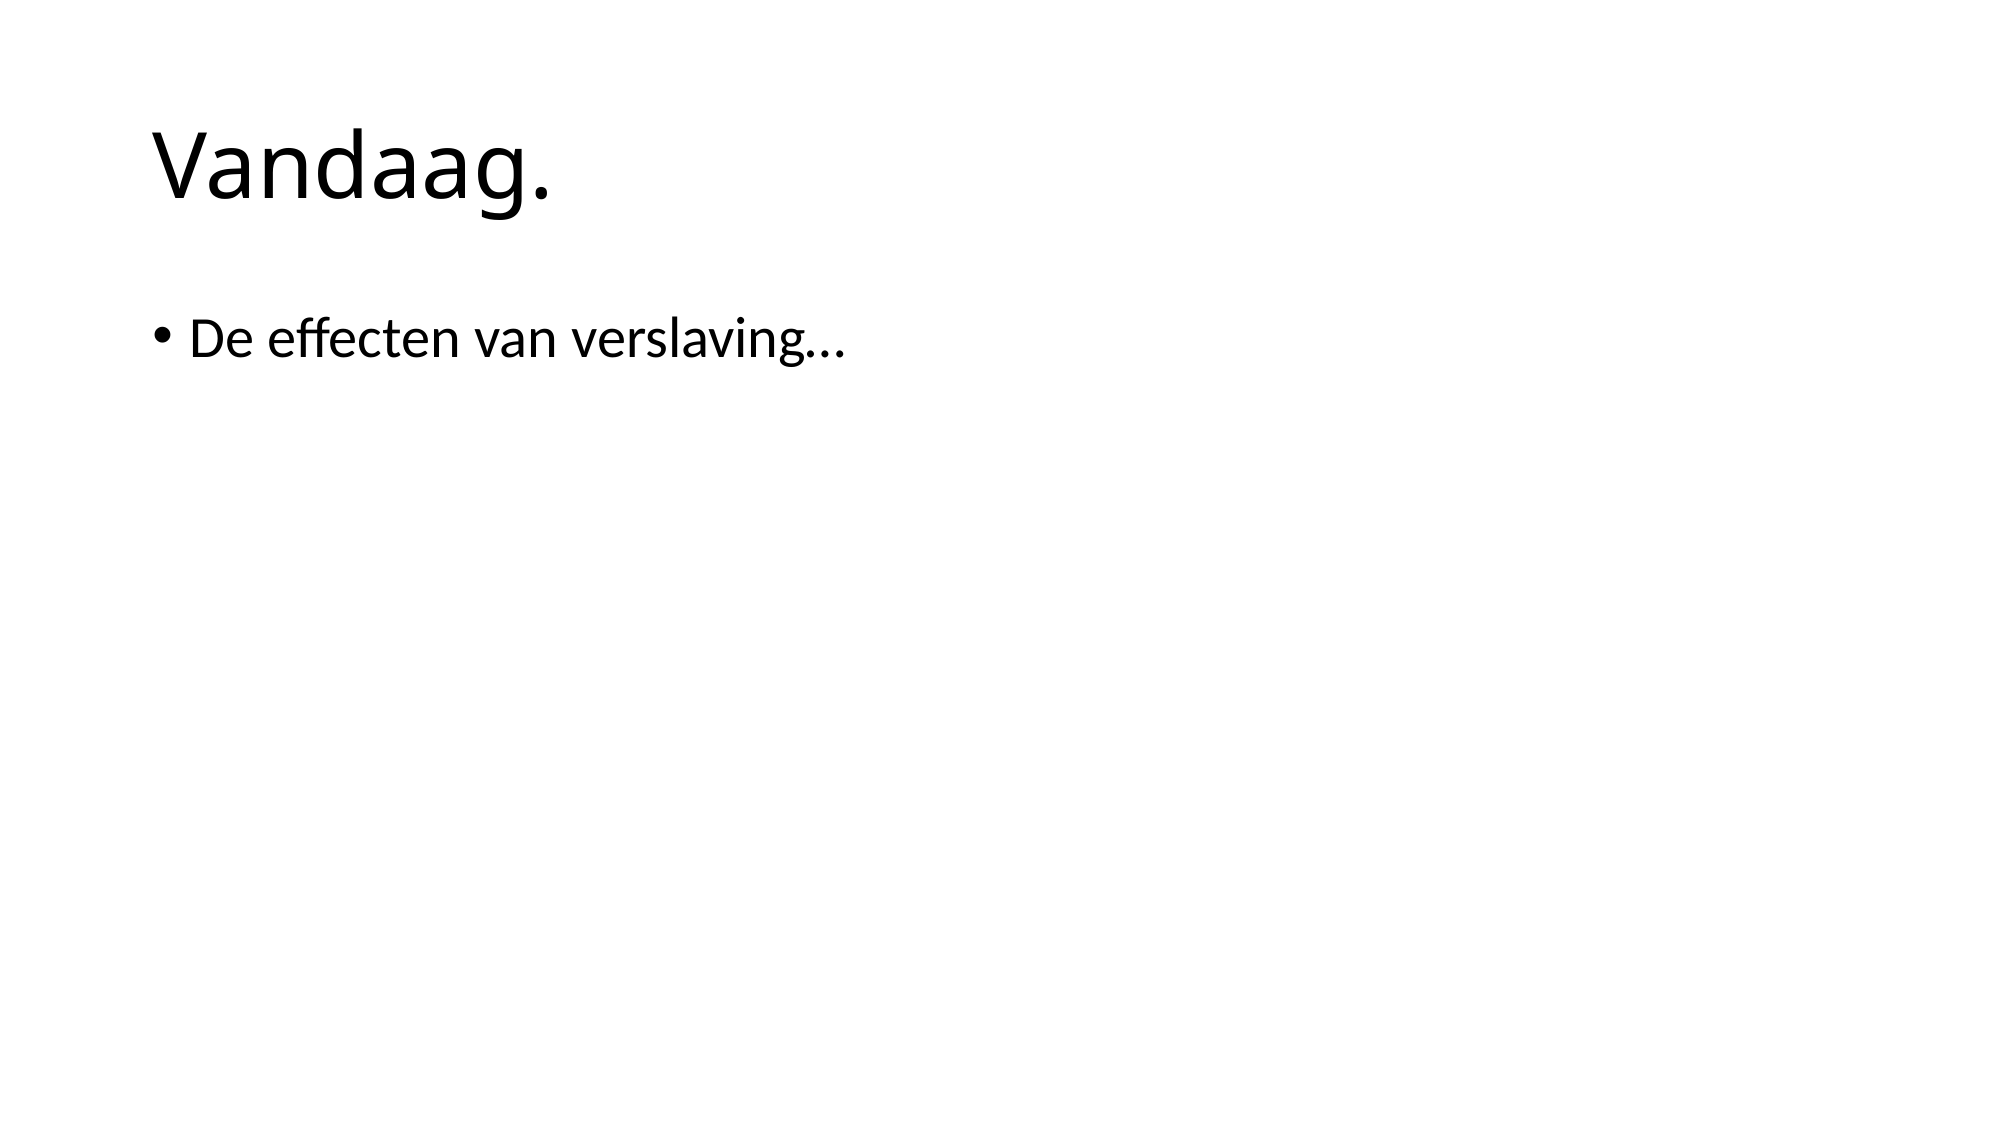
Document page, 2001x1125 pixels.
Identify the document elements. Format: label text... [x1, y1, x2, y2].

list De effecten van verslaving… [137, 299, 1863, 1014]
title Vandaag. [137, 59, 1863, 278]
